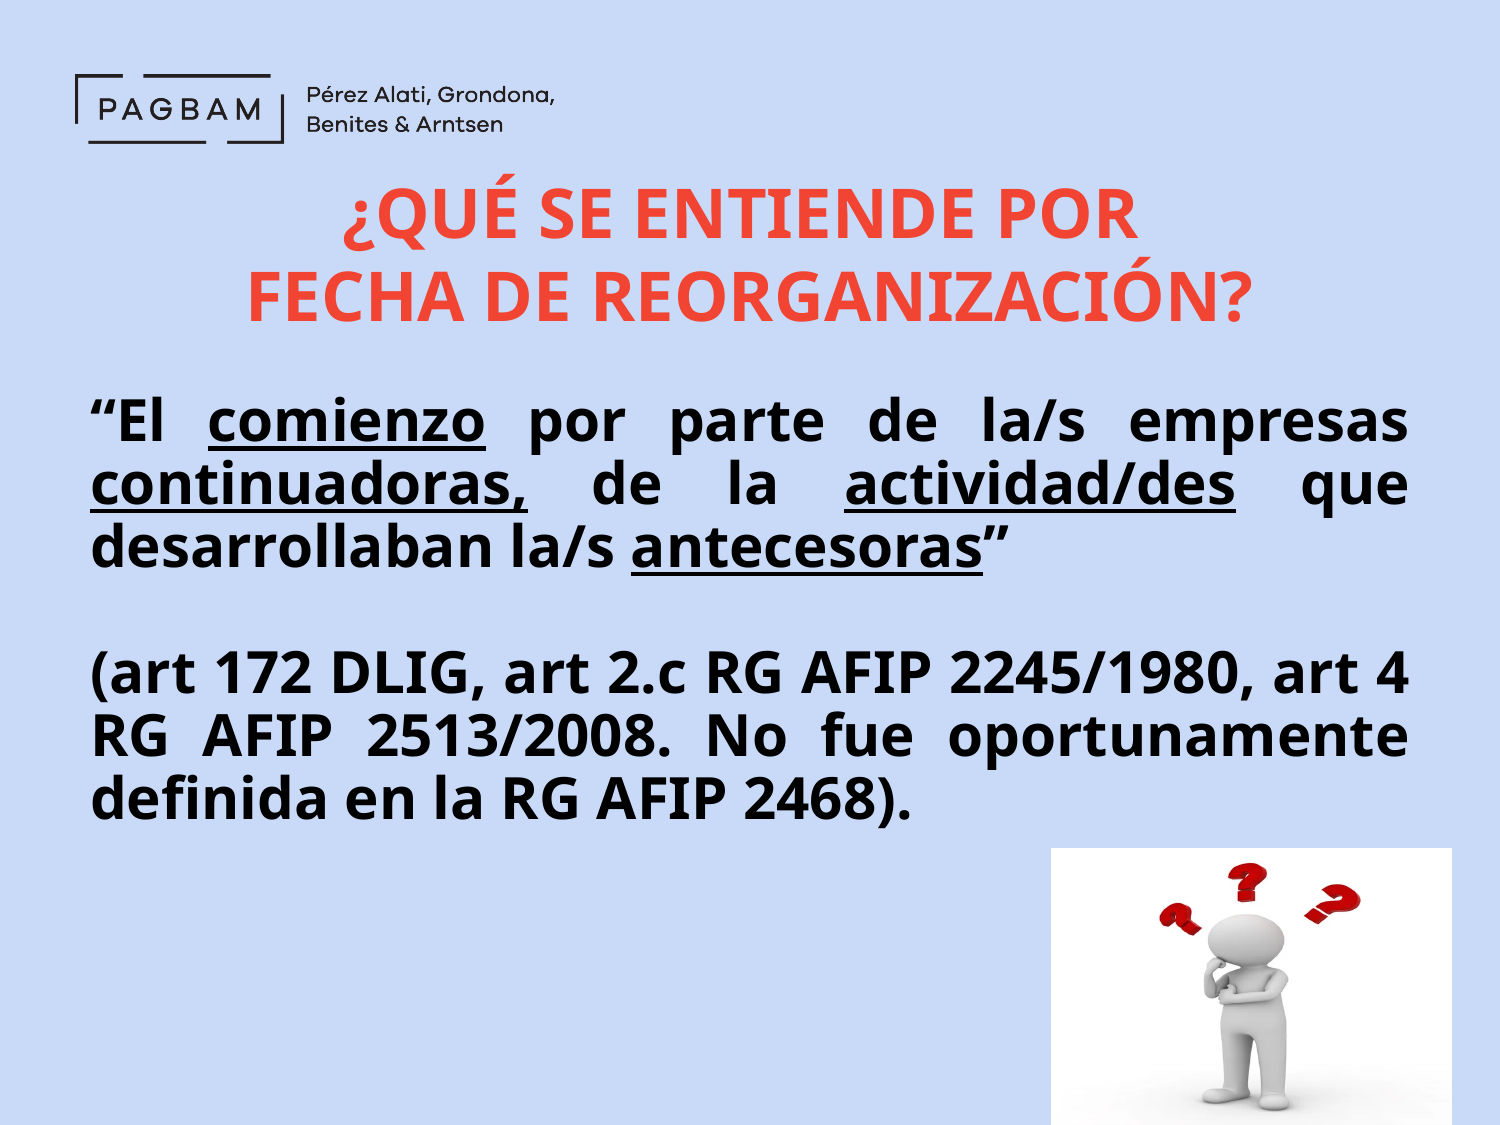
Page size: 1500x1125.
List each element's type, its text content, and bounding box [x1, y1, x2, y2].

list “El comienzo por parte de la/s empresas continuadoras, de la actividad/des que desarrollaban la/s antecesoras” (art 172 DLIG, art 2.c RG AFIP 2245/1980, art 4 RG AFIP 2513/2008. No fue oportunamente definida en la RG AFIP 2468). [75, 318, 1425, 997]
picture [1050, 848, 1452, 1125]
title ¿QUÉ SE ENTIENDE POR FECHA DE REORGANIZACIÓN? [75, 113, 1425, 234]
picture [75, 74, 554, 113]
